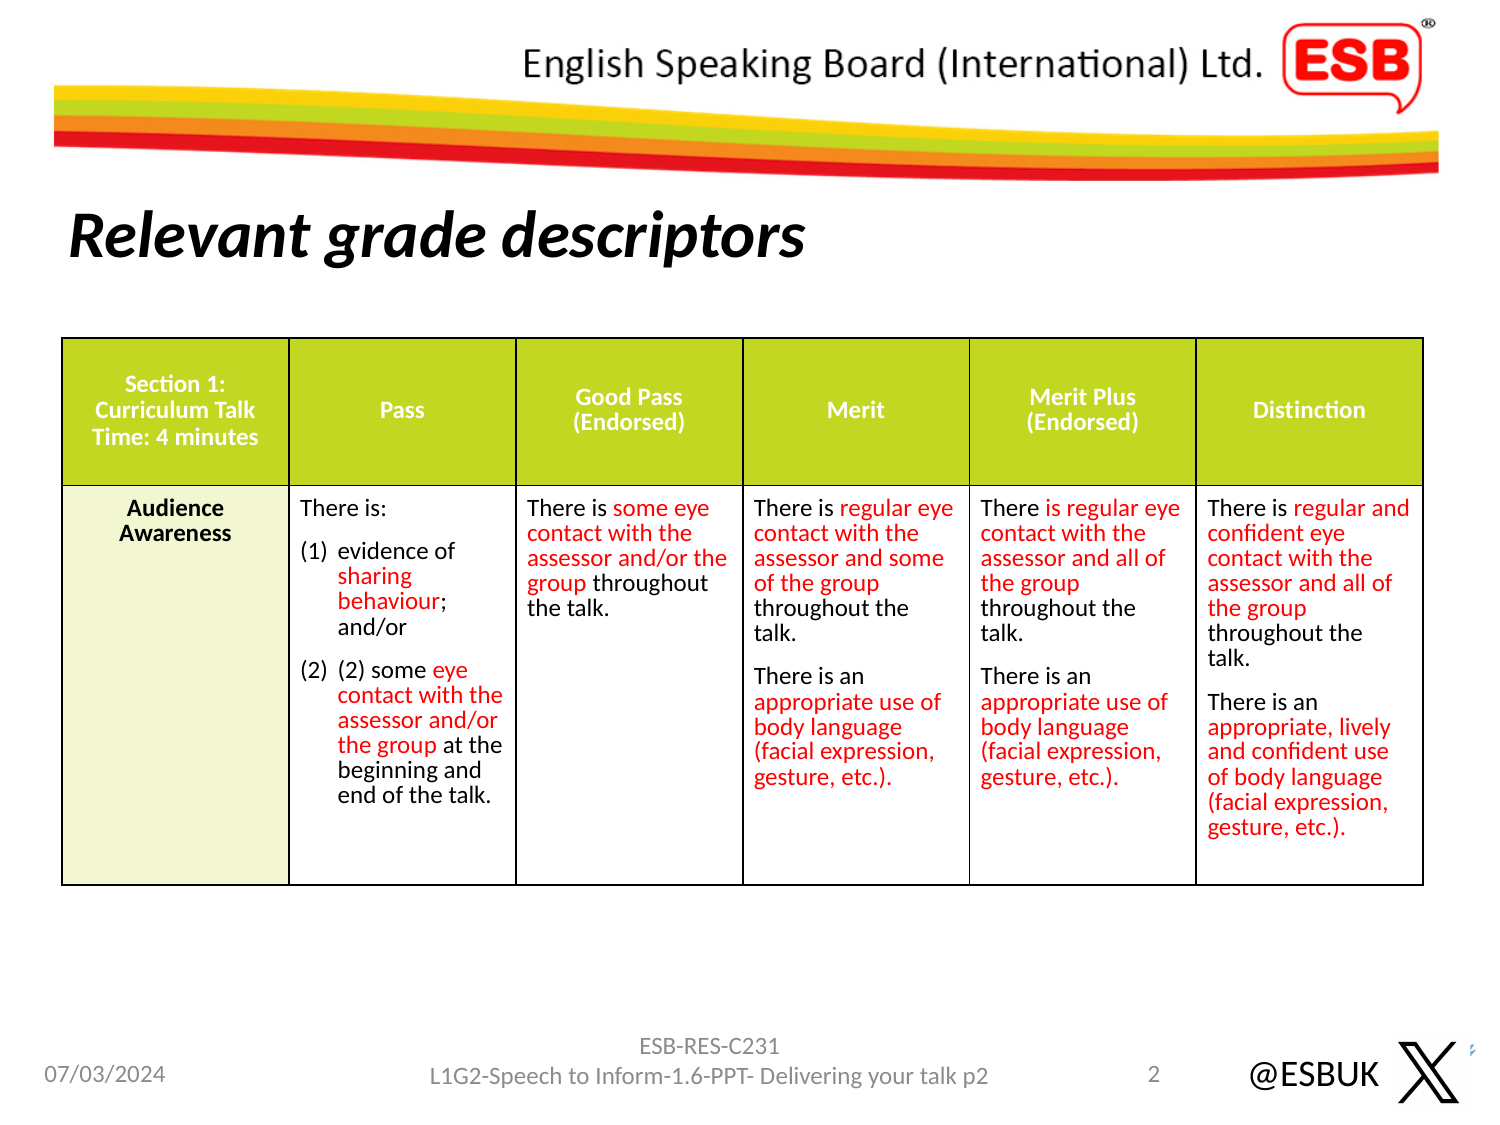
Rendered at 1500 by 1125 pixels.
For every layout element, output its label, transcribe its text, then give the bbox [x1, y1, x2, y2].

footer ESB-RES-C231 L1G2-Speech to Inform-1.6-PPT- Delivering your talk p2 [395, 1016, 1025, 1103]
table_header Good Pass (Endorsed) [517, 339, 742, 485]
picture [1390, 1029, 1476, 1116]
title Relevant grade descriptors [53, 194, 1347, 278]
table_cell There is some eye contact with the assessor and/or the group throughout the talk. [517, 486, 742, 884]
table_header Merit [744, 339, 969, 485]
table_cell There is regular and confident eye contact with the assessor and all of the group throughout the talk. There is an appropriate, lively and confident use of body language (facial expression, gesture, etc.). [1197, 486, 1422, 884]
table_cell Audience Awareness [63, 486, 288, 884]
table_header Section 1: Curriculum Talk Time: 4 minutes [63, 339, 288, 485]
table_header Pass [290, 339, 515, 485]
picture [0, 0, 1500, 189]
table_header Distinction [1197, 339, 1422, 485]
table_cell There is: evidence of sharing behaviour; and/or (2) some eye contact with the assessor and/or the group at the beginning and end of the talk. [290, 486, 515, 884]
table_header Merit Plus (Endorsed) [970, 339, 1195, 485]
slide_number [29, 1042, 367, 1103]
slide_number 2 [930, 1042, 1176, 1103]
table_cell There is regular eye contact with the assessor and all of the group throughout the talk. There is an appropriate use of body language (facial expression, gesture, etc.). [970, 486, 1195, 884]
table_cell There is regular eye contact with the assessor and some of the group throughout the talk. There is an appropriate use of body language (facial expression, gesture, etc.). [744, 486, 969, 884]
